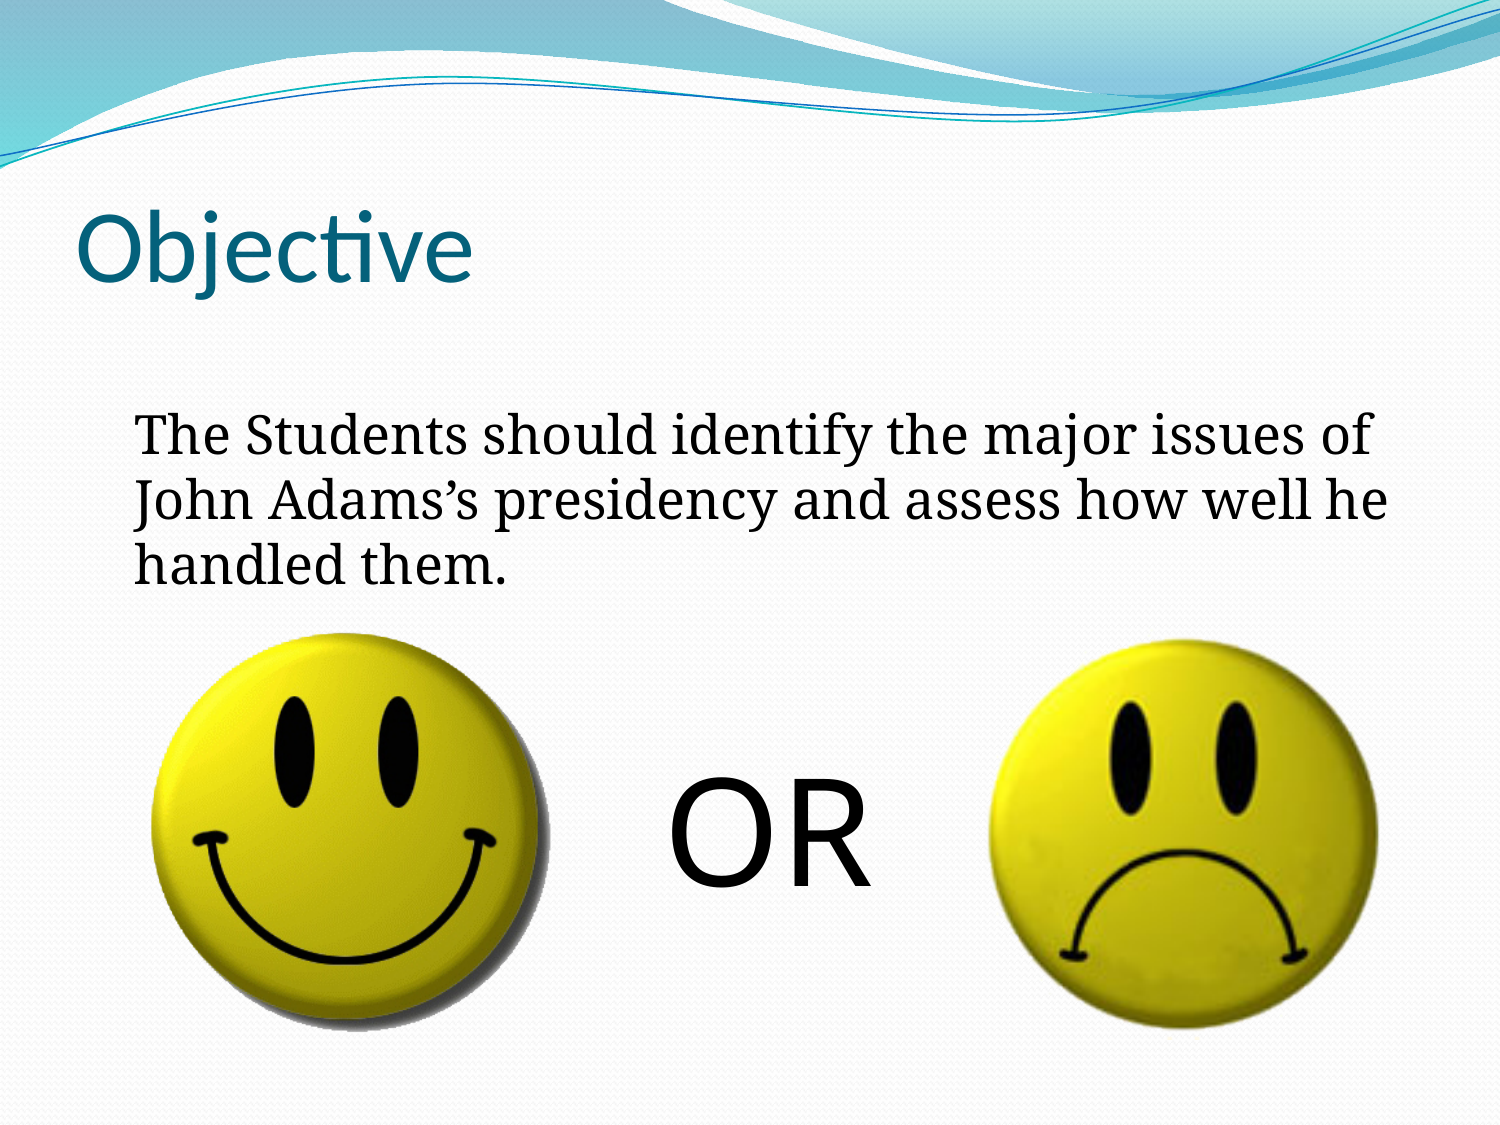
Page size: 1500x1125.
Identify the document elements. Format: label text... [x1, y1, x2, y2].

text_box OR [612, 729, 925, 924]
title Objective [75, 115, 1425, 303]
list The Students should identify the major issues of John Adams’s presidency and assess how well he handled them. [75, 317, 1425, 1038]
picture [149, 628, 556, 1040]
picture [974, 626, 1388, 1040]
